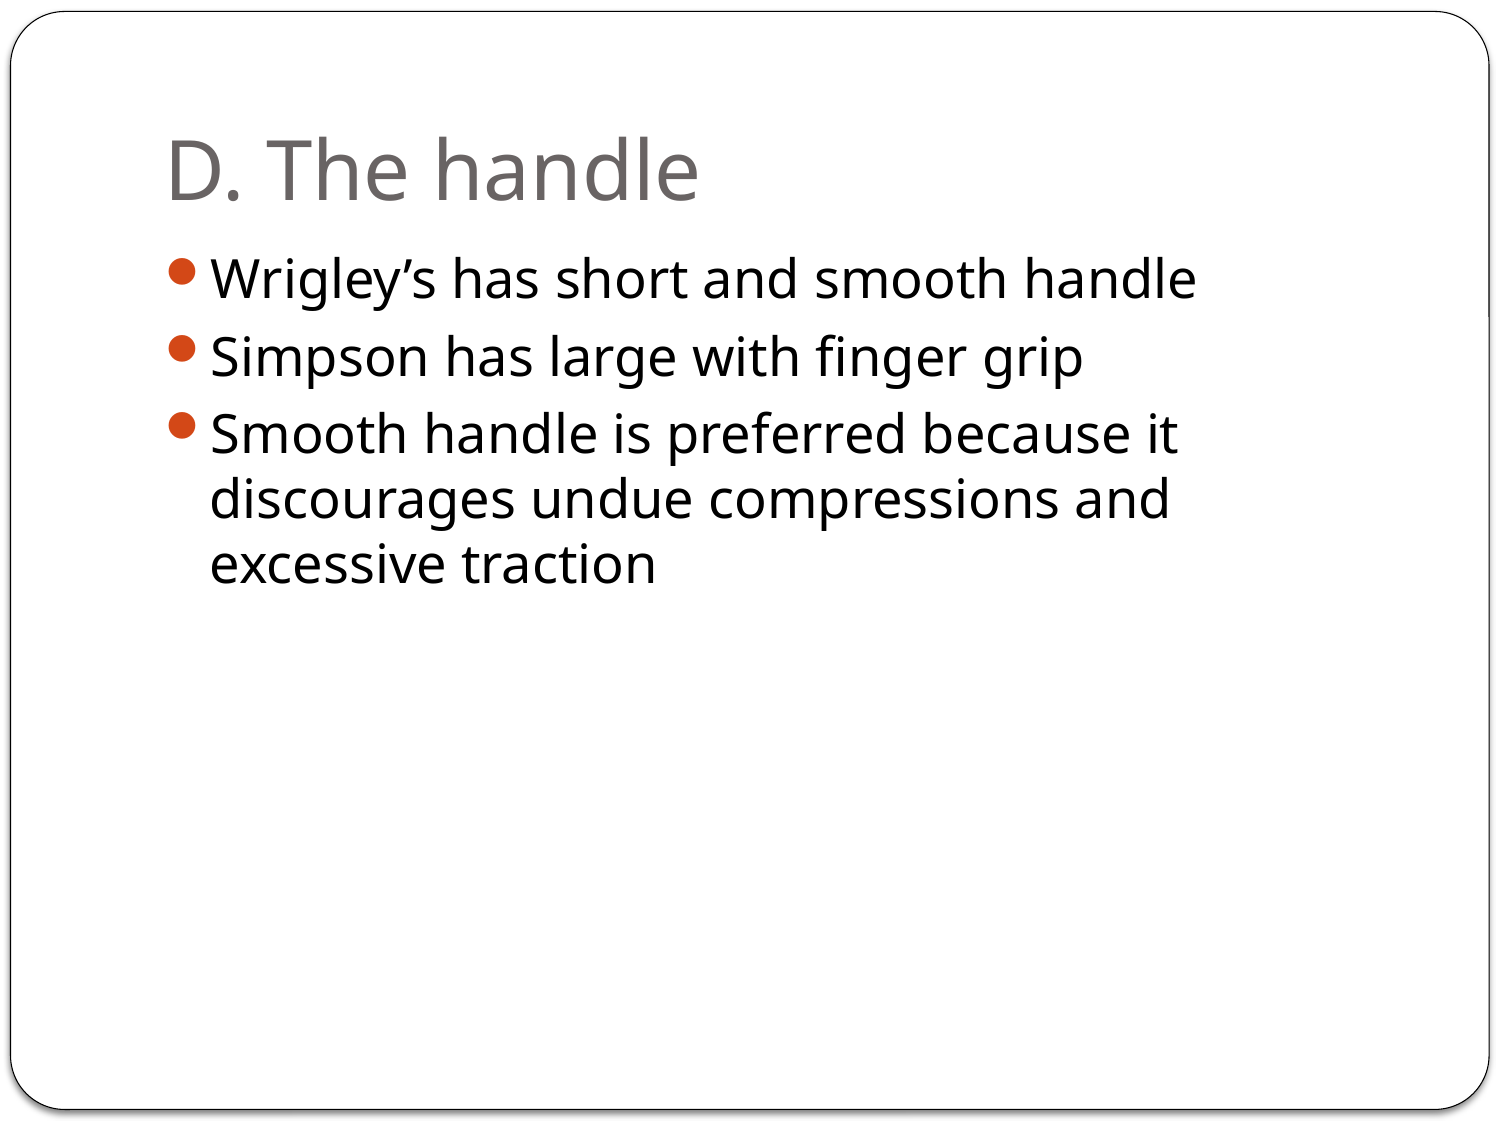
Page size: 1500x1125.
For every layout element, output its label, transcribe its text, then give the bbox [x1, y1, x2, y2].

list Wrigley’s has short and smooth handle Simpson has large with finger grip Smooth handle is preferred because it discourages undue compressions and excessive traction [150, 237, 1425, 988]
title D. The handle [150, 45, 1425, 233]
